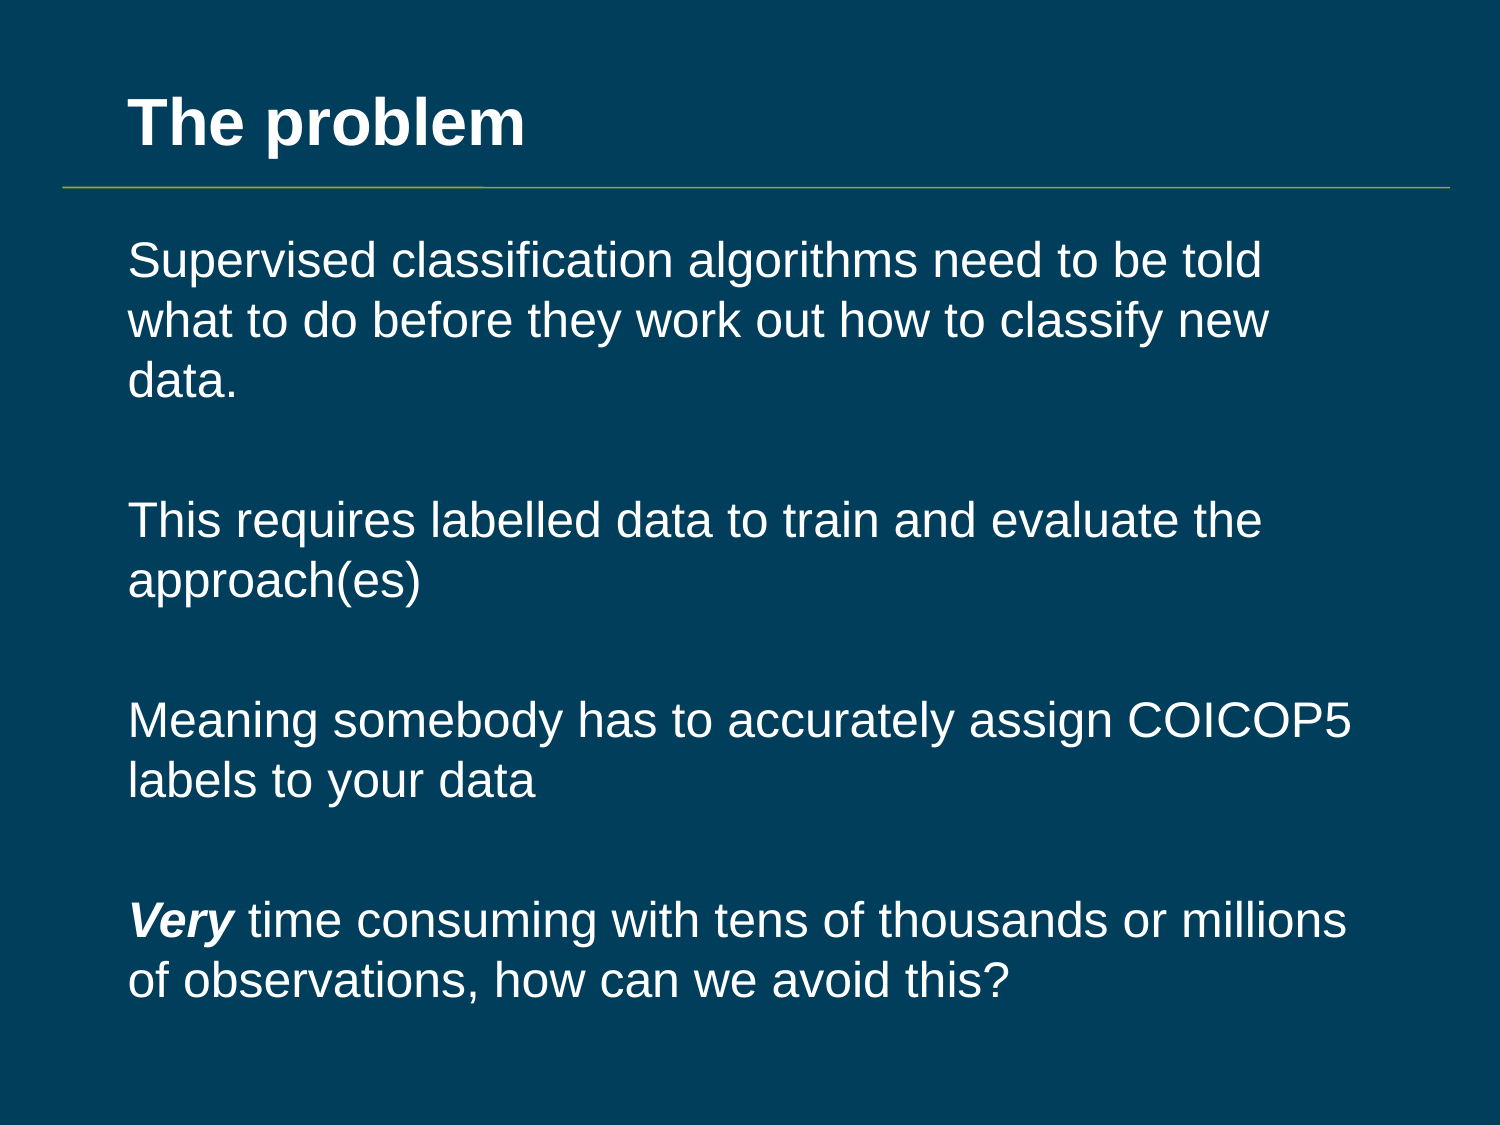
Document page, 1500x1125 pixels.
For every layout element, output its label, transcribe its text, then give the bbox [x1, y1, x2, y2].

title The problem [112, 24, 1388, 213]
list Supervised classification algorithms need to be told what to do before they work out how to classify new data. This requires labelled data to train and evaluate the approach(es) Meaning somebody has to accurately assign COICOP5 labels to your data Very time consuming with tens of thousands or millions of observations, how can we avoid this? [112, 219, 1388, 1006]
